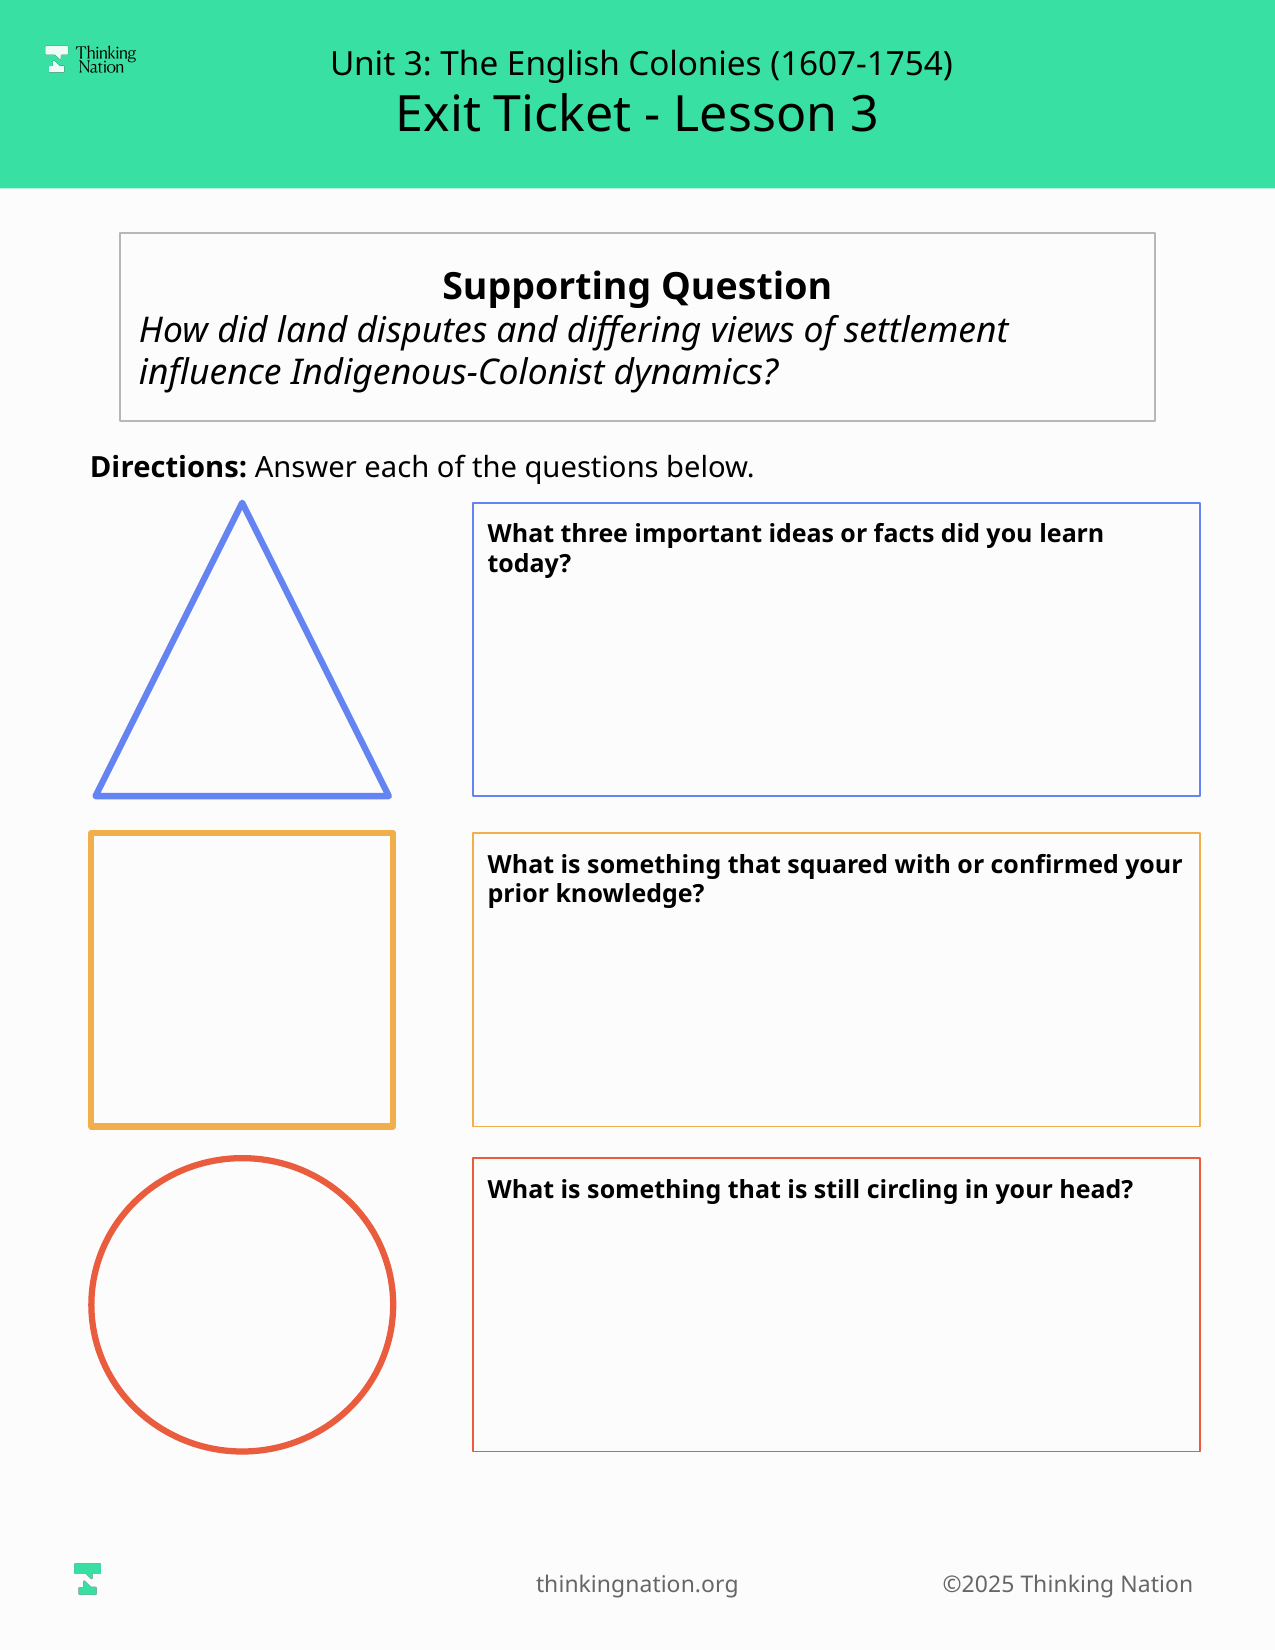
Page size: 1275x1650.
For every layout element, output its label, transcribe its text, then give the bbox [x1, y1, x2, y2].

text_box What is something that is still circling in your head? [472, 1158, 1201, 1452]
text_box What three important ideas or facts did you learn today? [472, 502, 1201, 797]
text_box Supporting Question How did land disputes and differing views of settlement influence Indigenous-Colonist dynamics? [119, 232, 1156, 422]
picture [65, 1557, 109, 1601]
text_box [91, 833, 394, 1127]
text_box [91, 1158, 394, 1452]
picture [35, 37, 140, 82]
text_box Unit 3: The English Colonies (1607-1754) Exit Ticket - Lesson 3 [0, 0, 1275, 189]
text_box Directions: Answer each of the questions below. [74, 433, 1201, 498]
text_box ©2025 Thinking Nation [907, 1553, 1210, 1605]
text_box What is something that squared with or confirmed your prior knowledge? [472, 833, 1201, 1127]
text_box [95, 502, 389, 797]
text_box thinkingnation.org [486, 1553, 789, 1605]
